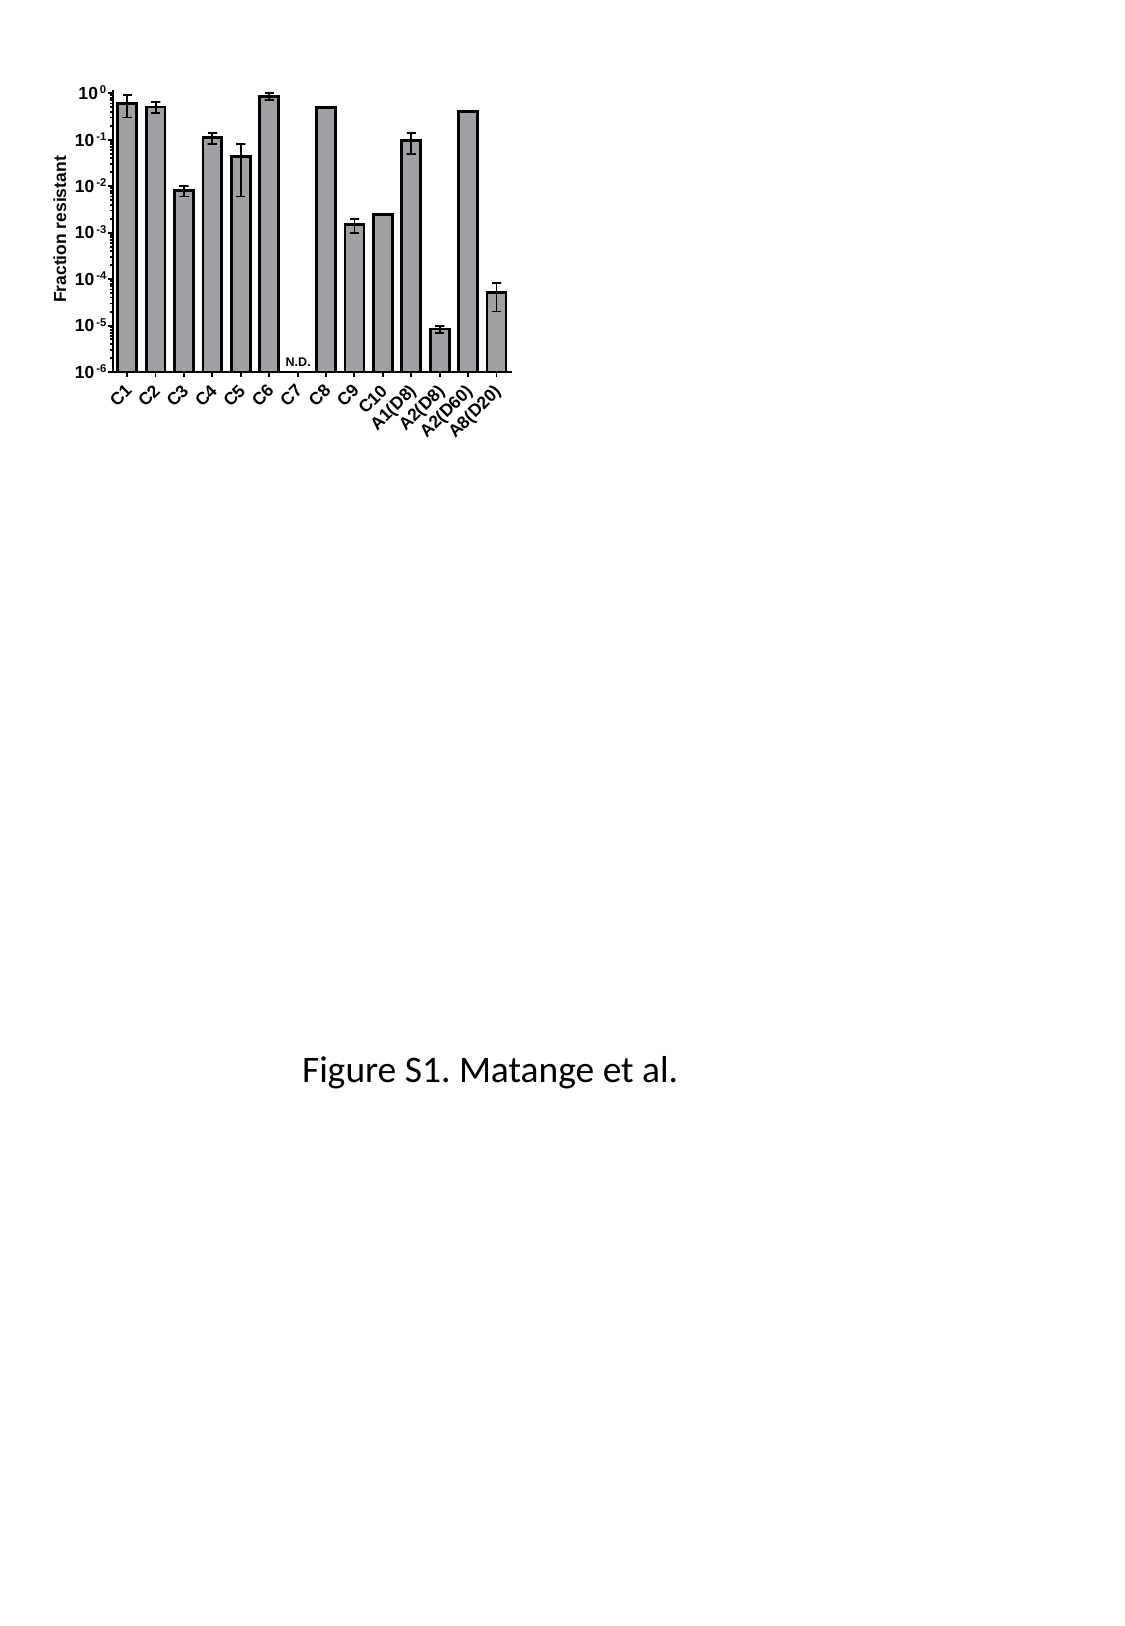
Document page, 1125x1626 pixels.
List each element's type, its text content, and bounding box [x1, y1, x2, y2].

text_box Figure S1. Matange et al. [287, 1037, 888, 1098]
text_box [37, 62, 521, 454]
